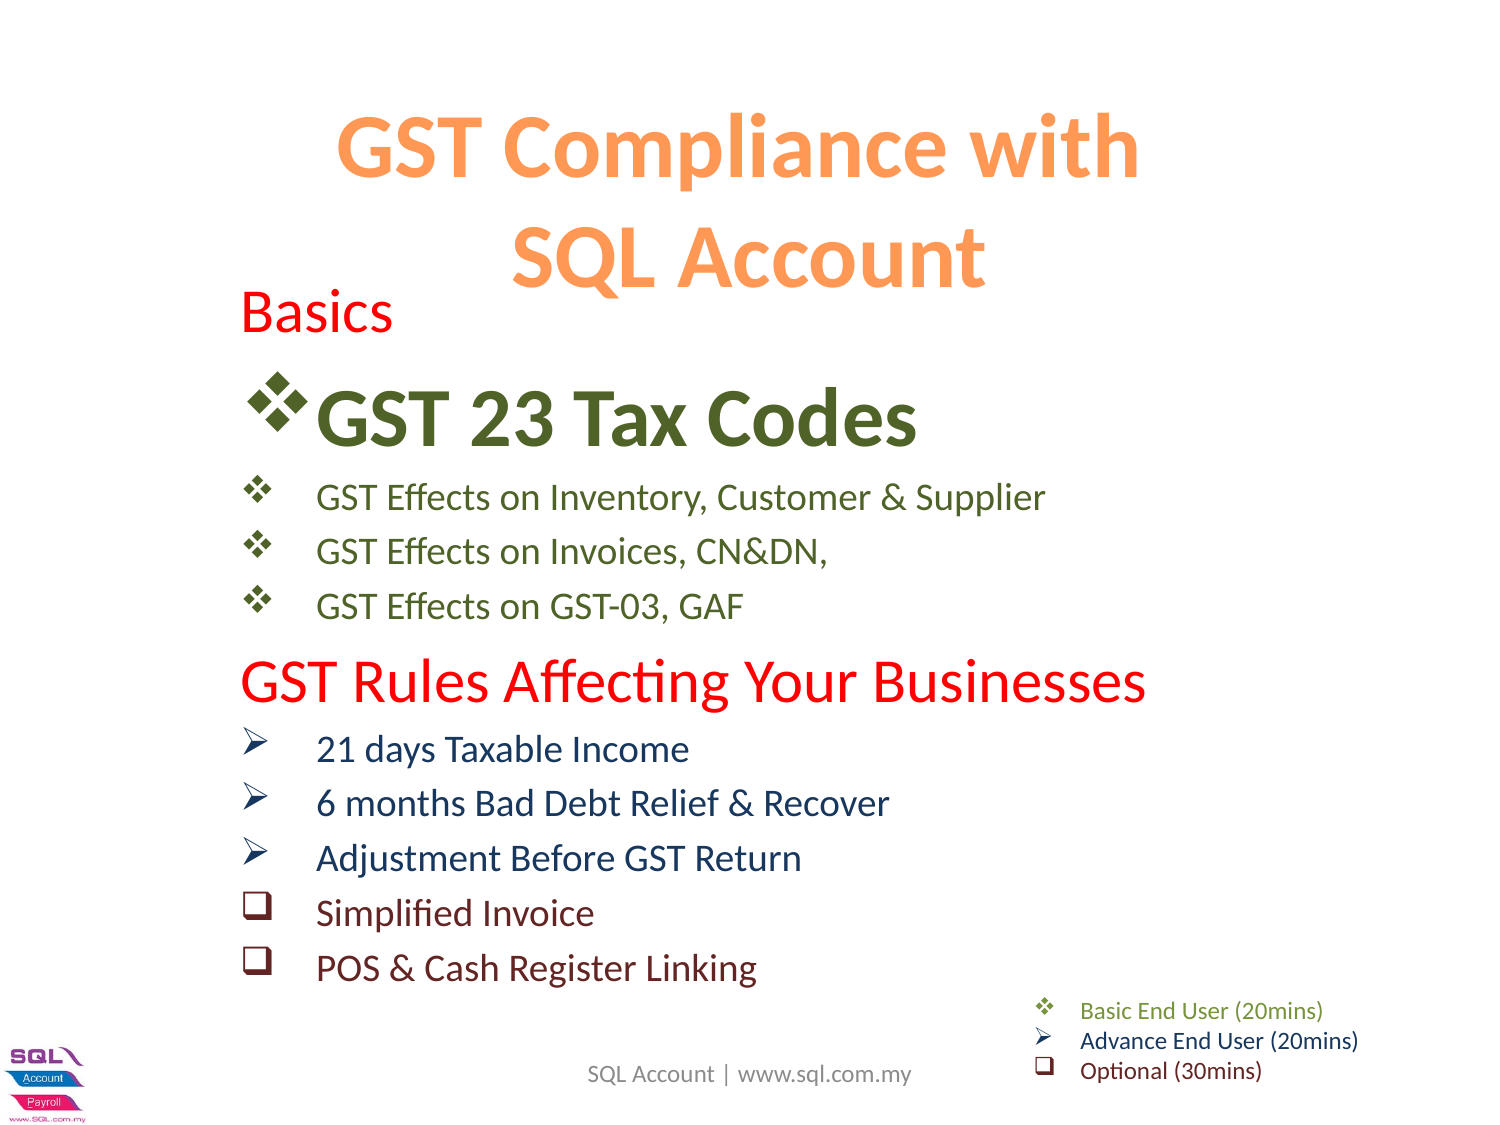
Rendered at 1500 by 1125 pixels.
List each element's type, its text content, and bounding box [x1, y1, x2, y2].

text_box Basic End User (20mins) Advance End User (20mins) Optional (30mins) [1018, 987, 1469, 1093]
footer SQL Account | www.sql.com.my [512, 1042, 988, 1103]
picture [0, 1044, 91, 1125]
title GST Compliance with SQL Account [112, 75, 1388, 317]
subtitle Basics) GST 23 Tax Codes GST Effects on Inventory, Customer & Supplier GST Effects on Invoices, CN&DN, GST Effects on GST-03, GAF GST Rules Affecting Your Businesses 21 days Taxable Income 6 months Bad Debt Relief & Recover Adjustment Before GST Return Simplified Invoice POS & Cash Register Linking [225, 262, 1275, 1000]
